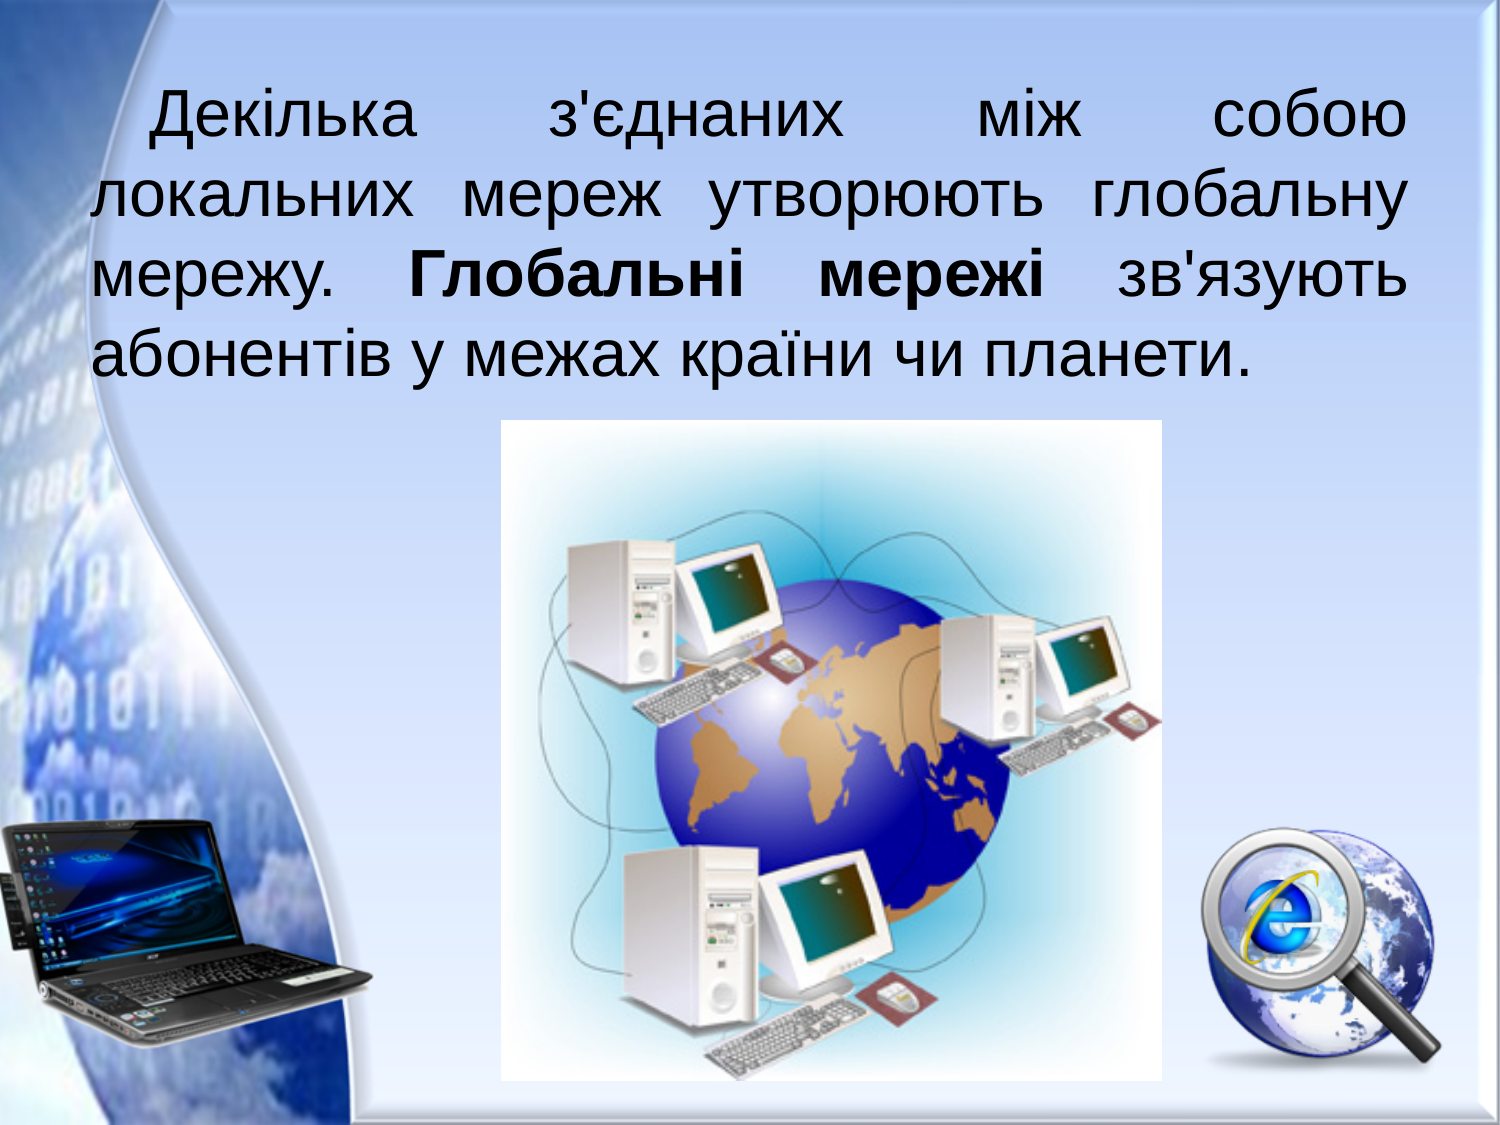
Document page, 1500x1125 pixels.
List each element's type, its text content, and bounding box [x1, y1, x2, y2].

picture [0, 0, 1500, 1125]
list Декілька з'єднаних між собою локальних мереж утворюють глобальну мережу. Глобальні мережі зв'язують абонентів у межах країни чи планети. [74, 62, 1426, 413]
